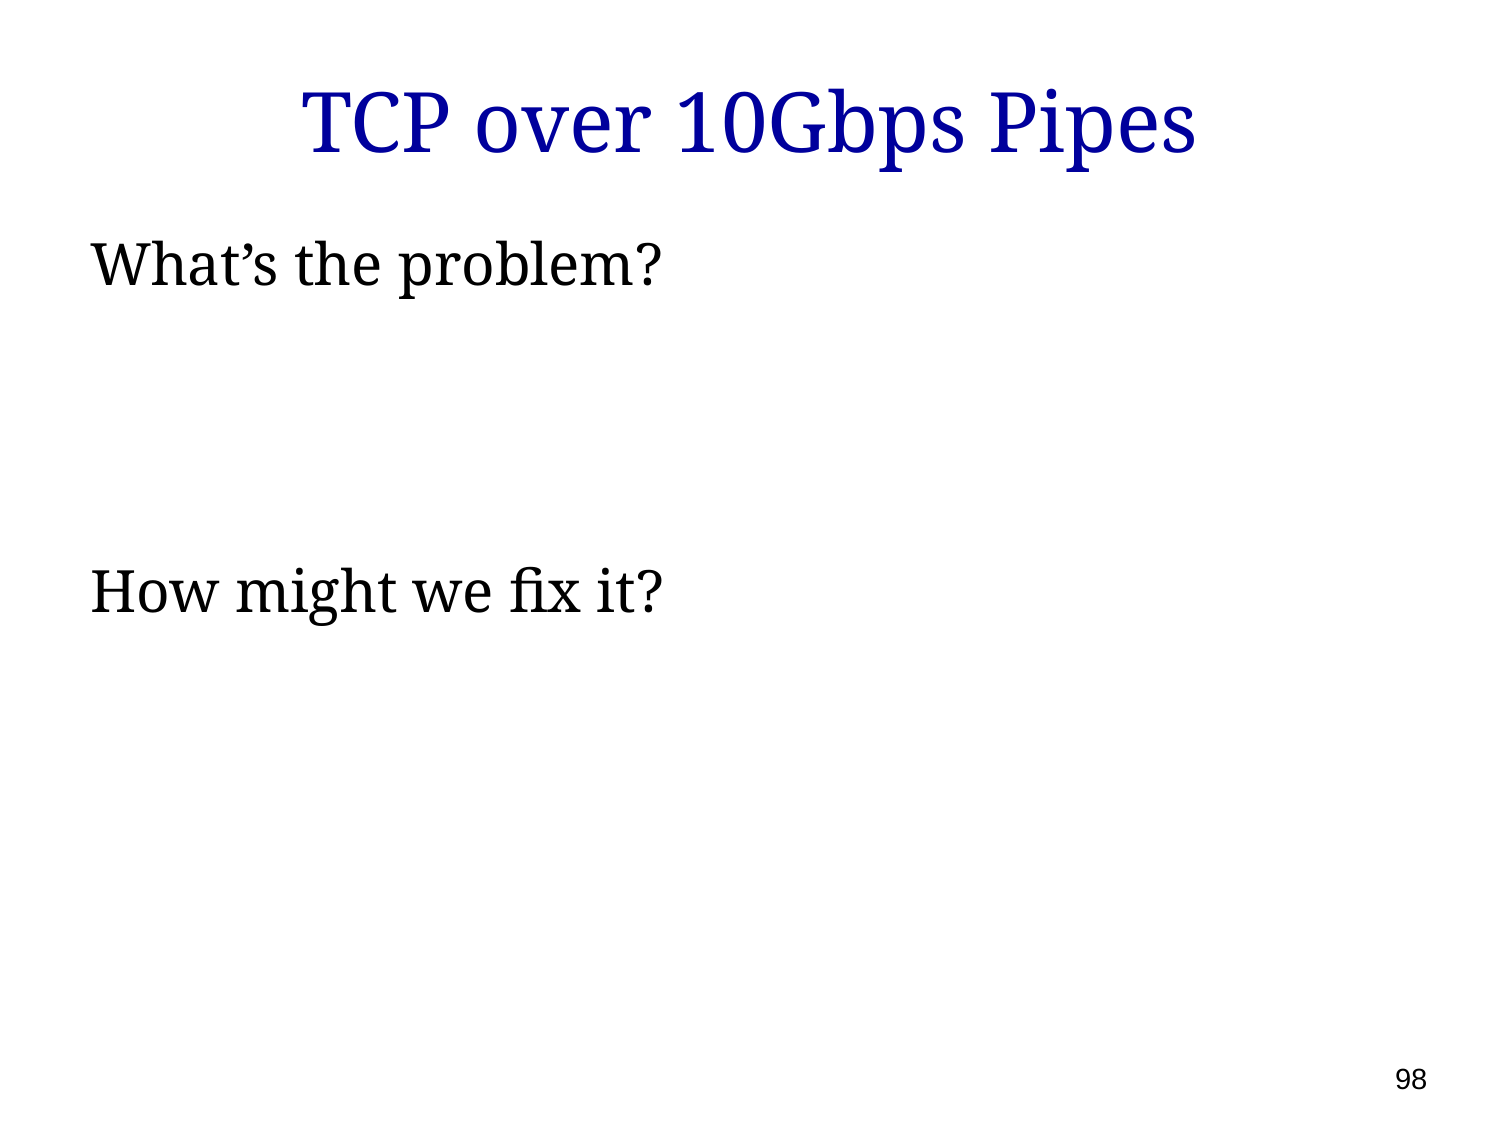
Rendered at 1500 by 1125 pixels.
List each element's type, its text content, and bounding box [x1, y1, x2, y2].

slide_number 98 [1092, 1024, 1443, 1103]
title TCP over 10Gbps Pipes [74, 47, 1426, 191]
list What’s the problem? How might we fix it? [74, 219, 1426, 963]
